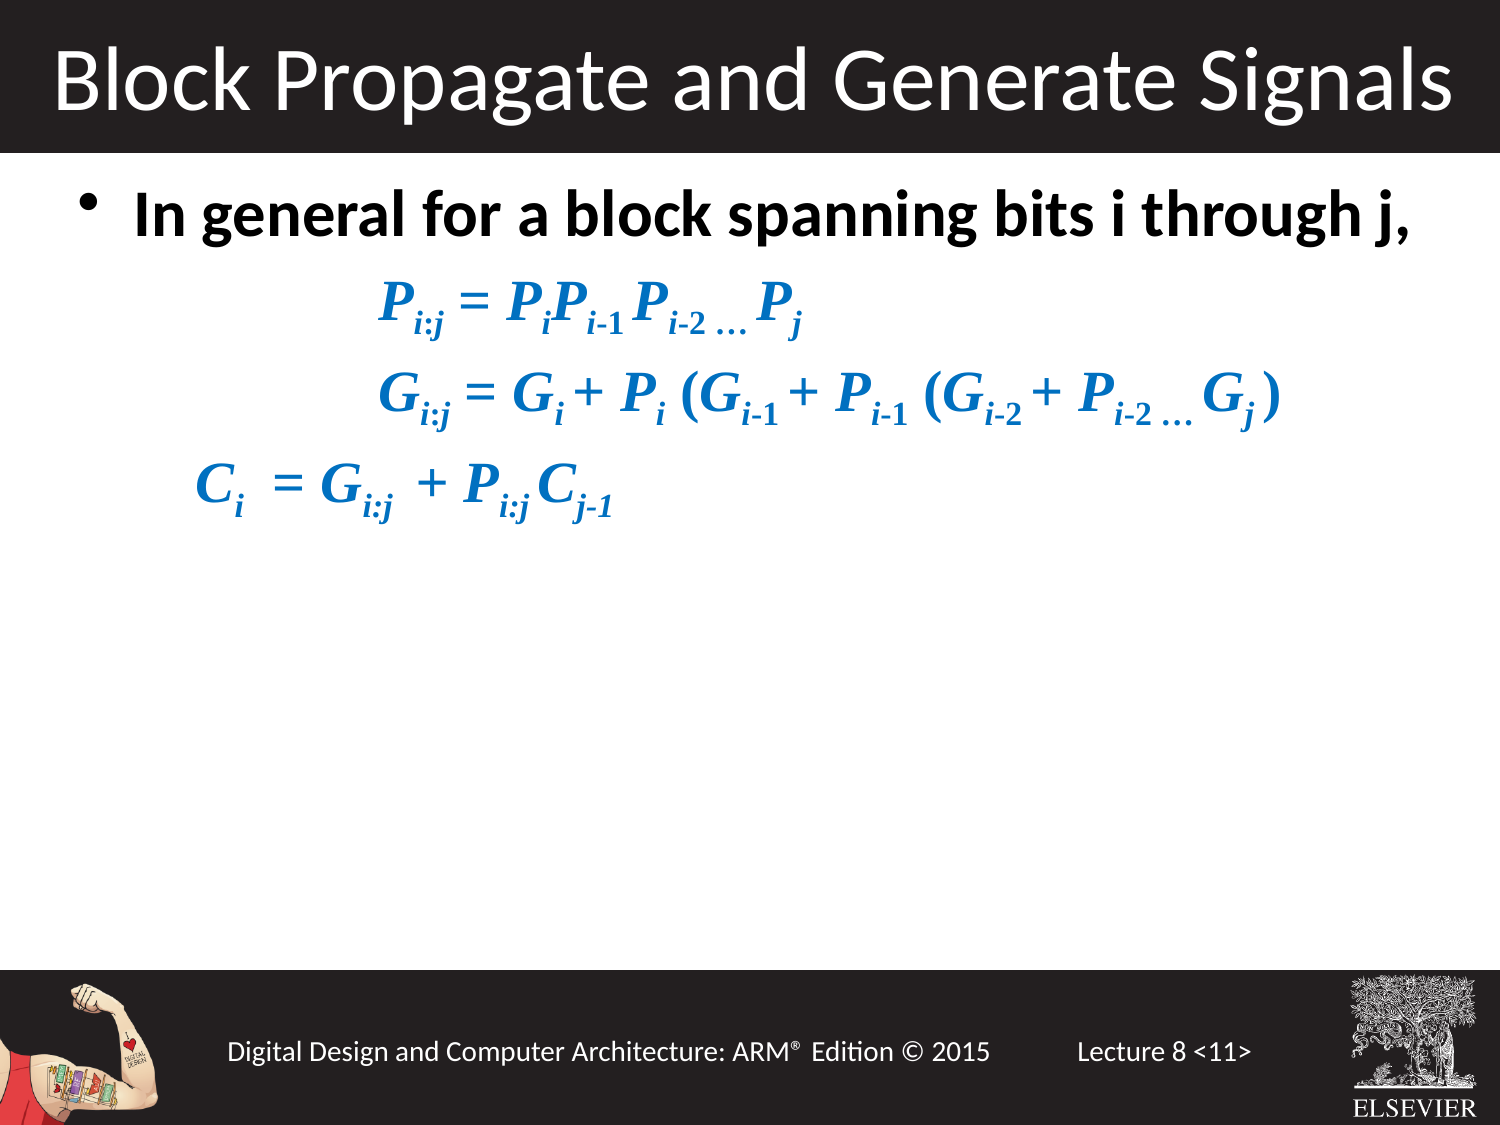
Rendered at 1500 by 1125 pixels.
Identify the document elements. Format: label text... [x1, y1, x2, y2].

picture [1350, 974, 1477, 1117]
text_box In general for a block spanning bits i through j, Pi:j = PiPi-1 Pi-2 … Pj Gi:j = Gi + Pi (Gi-1 + Pi-1 (Gi-2 + Pi-2 … Gj ) Ci = Gi:j + Pi:j Cj-1 [62, 162, 1453, 1013]
picture [0, 979, 163, 1125]
text_box Block Propagate and Generate Signals [37, 11, 1488, 136]
